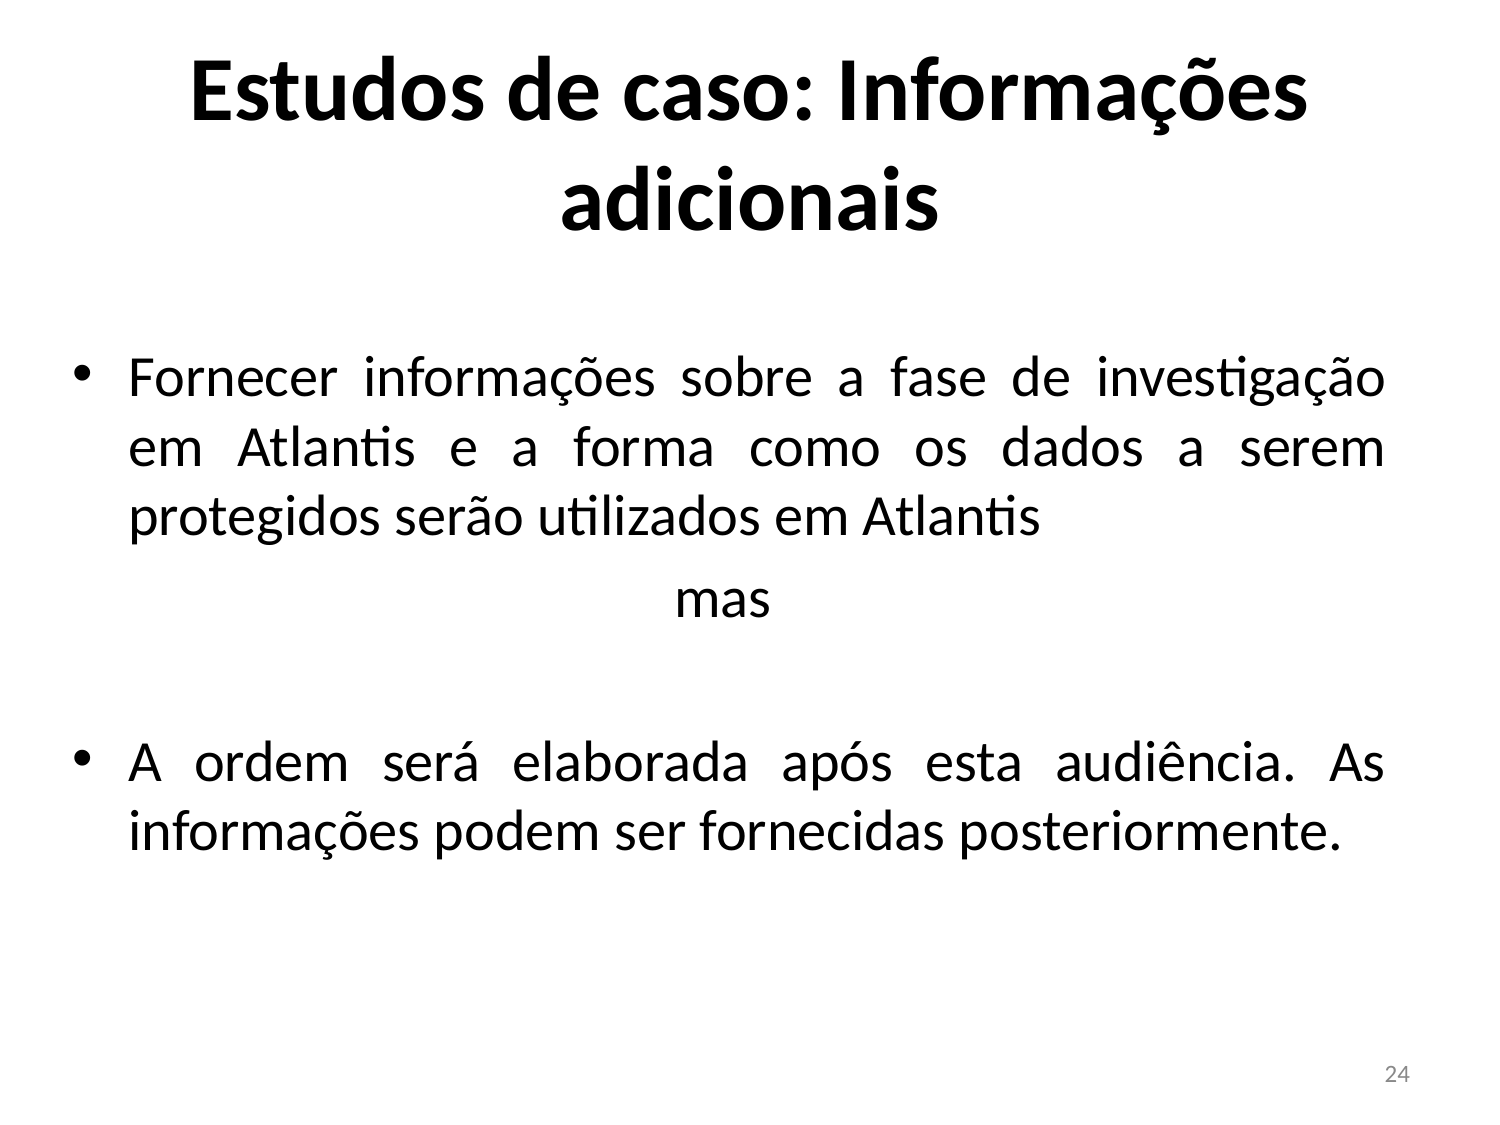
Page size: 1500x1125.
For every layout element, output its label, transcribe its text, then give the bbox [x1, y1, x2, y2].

title Estudos de caso: Informações adicionais [75, 45, 1425, 233]
slide_number 24 [1074, 1042, 1425, 1103]
text_box Fornecer informações sobre a fase de investigação em Atlantis e a forma como os dados a serem protegidos serão utilizados em Atlantis mas A ordem será elaborada após esta audiência. As informações podem ser fornecidas posteriormente. [57, 330, 1402, 974]
